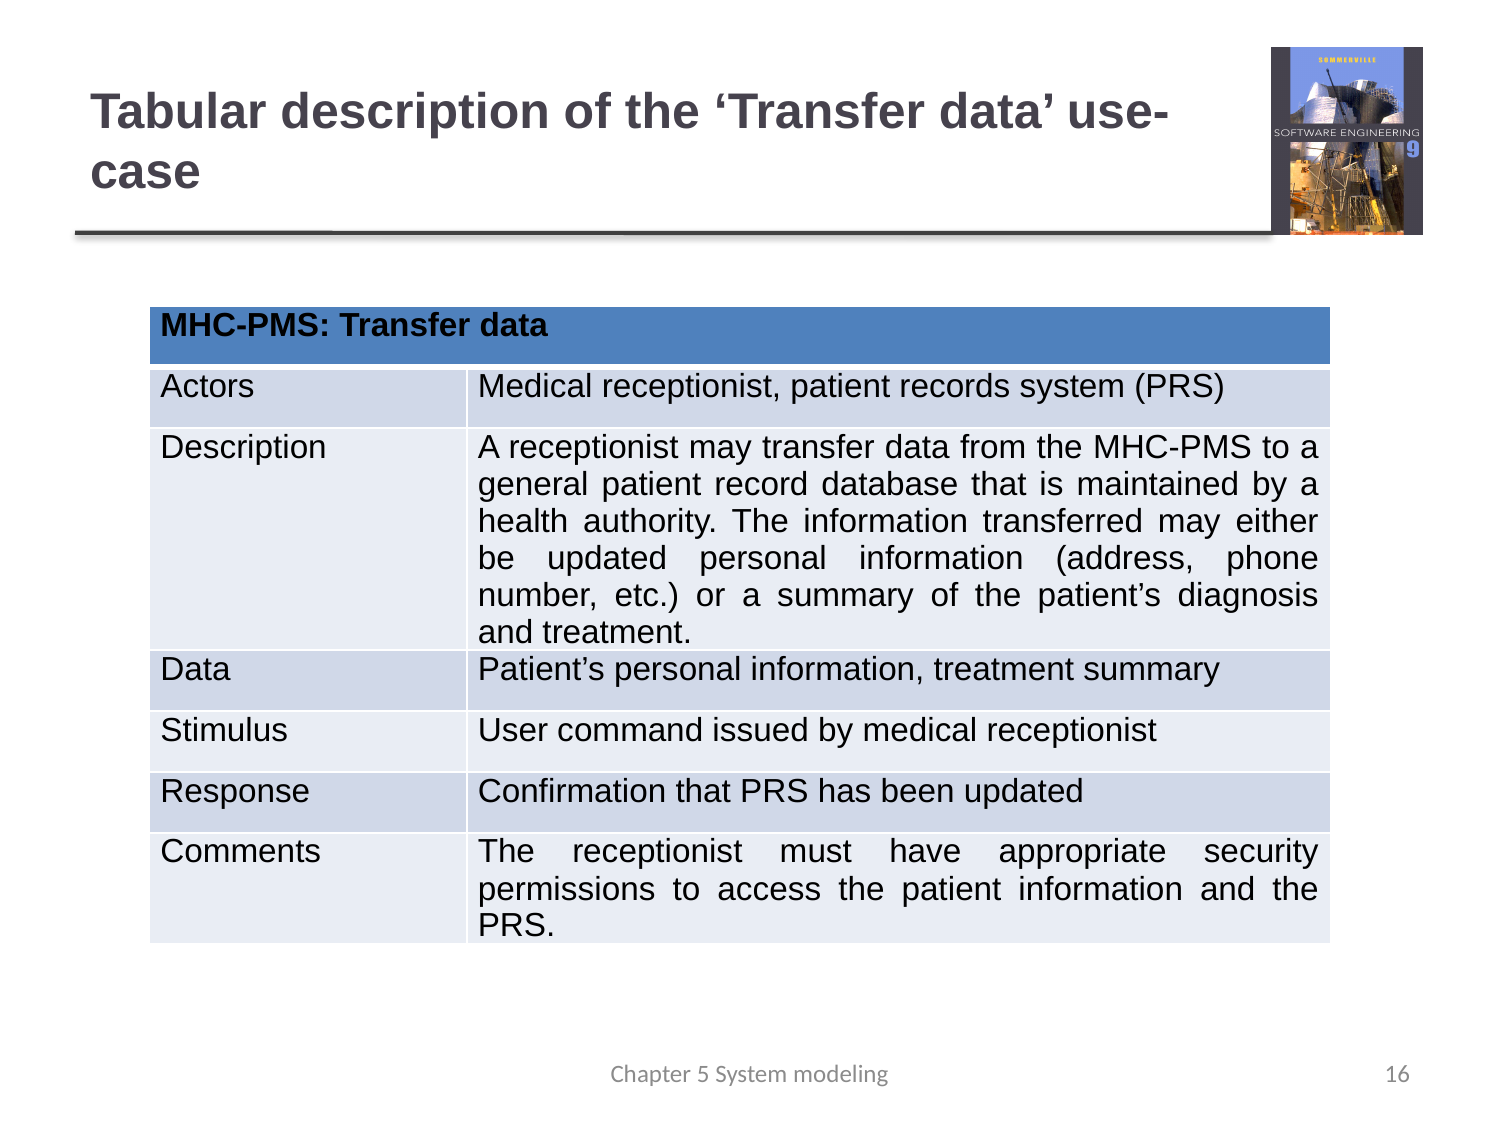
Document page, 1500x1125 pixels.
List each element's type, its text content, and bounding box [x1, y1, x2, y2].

table_cell Comments [150, 834, 466, 943]
table_cell Medical receptionist, patient records system (PRS) [468, 370, 1330, 427]
table_cell A receptionist may transfer data from the MHC-PMS to a general patient record database that is maintained by a health authority. The information transferred may either be updated personal information (address, phone number, etc.) or a summary of the patient’s diagnosis and treatment. [468, 429, 1330, 649]
table_cell Actors [150, 370, 466, 427]
table_cell Patient’s personal information, treatment summary [468, 651, 1330, 710]
footer Chapter 5 System modeling [512, 1042, 988, 1103]
table_cell Data [150, 651, 466, 710]
table_cell Description [150, 429, 466, 649]
table_cell Response [150, 773, 466, 832]
table_cell Confirmation that PRS has been updated [468, 773, 1330, 832]
table_cell User command issued by medical receptionist [468, 712, 1330, 771]
table_cell Stimulus [150, 712, 466, 771]
slide_number 16 [1074, 1042, 1425, 1103]
picture [1272, 47, 1423, 235]
table_cell The receptionist must have appropriate security permissions to access the patient information and the PRS. [468, 834, 1330, 943]
title Tabular description of the ‘Transfer data’ use-case [74, 44, 1272, 233]
table_header MHC-PMS: Transfer data [150, 307, 1330, 364]
